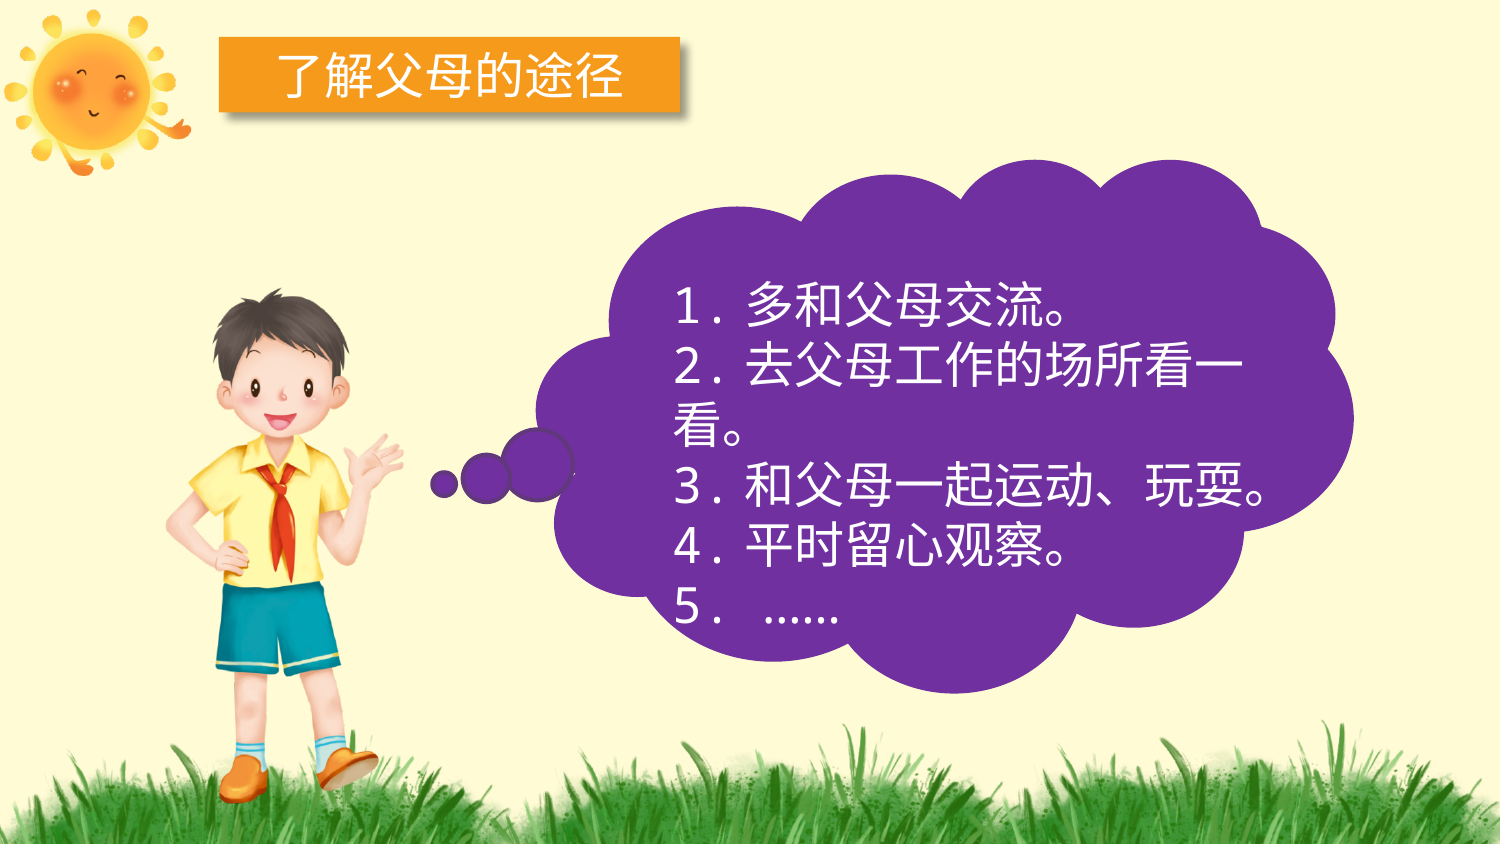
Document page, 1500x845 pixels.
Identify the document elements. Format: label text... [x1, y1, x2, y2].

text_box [0, 497, 1500, 844]
picture [155, 284, 412, 810]
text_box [442, 427, 573, 523]
text_box 1.多和父母交流。 2.去父母工作的场所看一看。 3.和父母一起运动、玩耍。 4.平时留心观察。 5. …… [657, 265, 1299, 497]
text_box 了解父母的途径 [224, 36, 680, 113]
picture [0, 0, 220, 215]
text_box [536, 160, 1353, 497]
